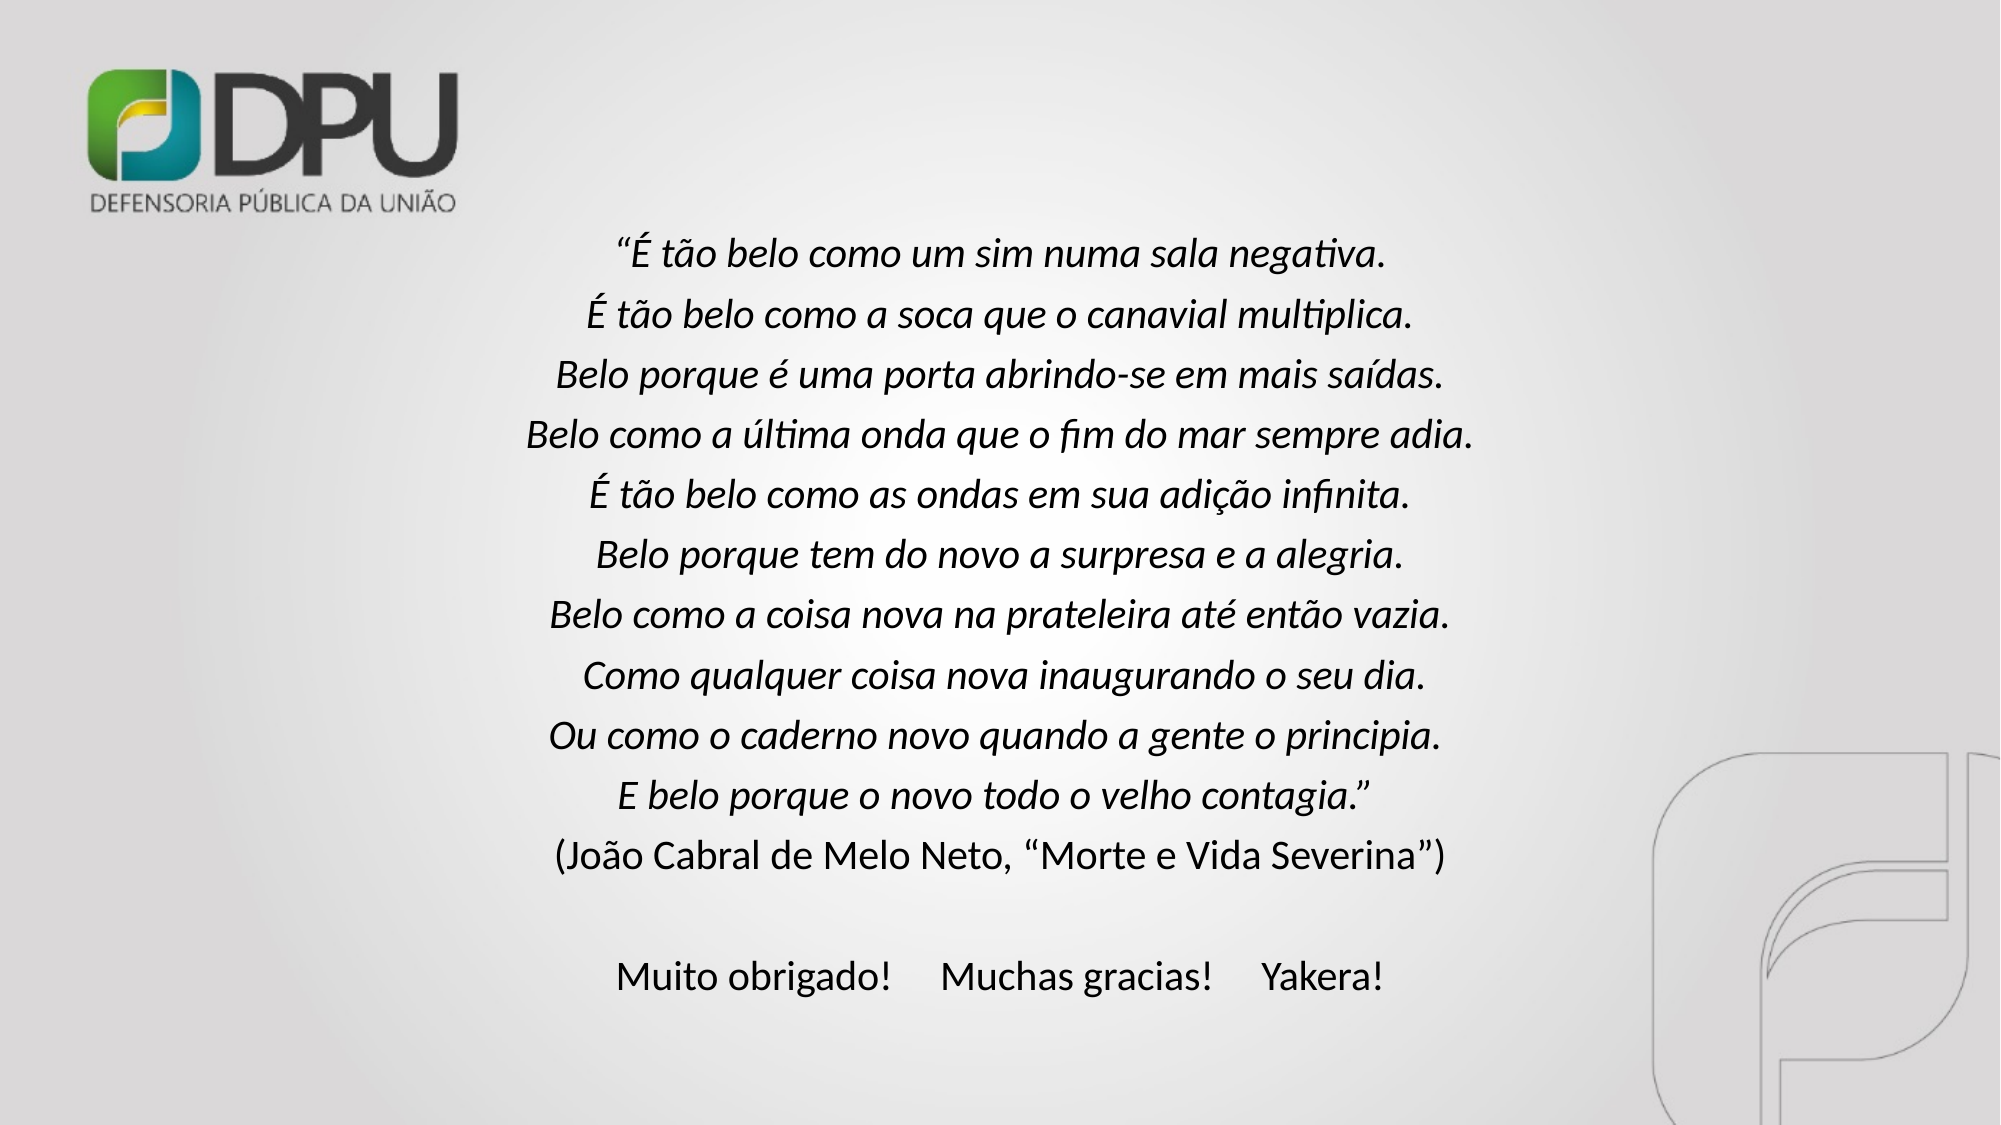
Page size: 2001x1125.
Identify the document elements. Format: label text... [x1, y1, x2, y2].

list “É tão belo como um sim numa sala negativa. É tão belo como a soca que o canavial multiplica. Belo porque é uma porta abrindo-se em mais saídas. Belo como a última onda que o fim do mar sempre adia. É tão belo como as ondas em sua adição infinita. Belo porque tem do novo a surpresa e a alegria. Belo como a coisa nova na prateleira até então vazia. Como qualquer coisa nova inaugurando o seu dia. Ou como o caderno novo quando a gente o principia. E belo porque o novo todo o velho contagia.” (João Cabral de Melo Neto, “Morte e Vida Severina”) Muito obrigado! Muchas gracias! Yakera! [137, 224, 1863, 1014]
picture [0, 0, 2001, 1125]
